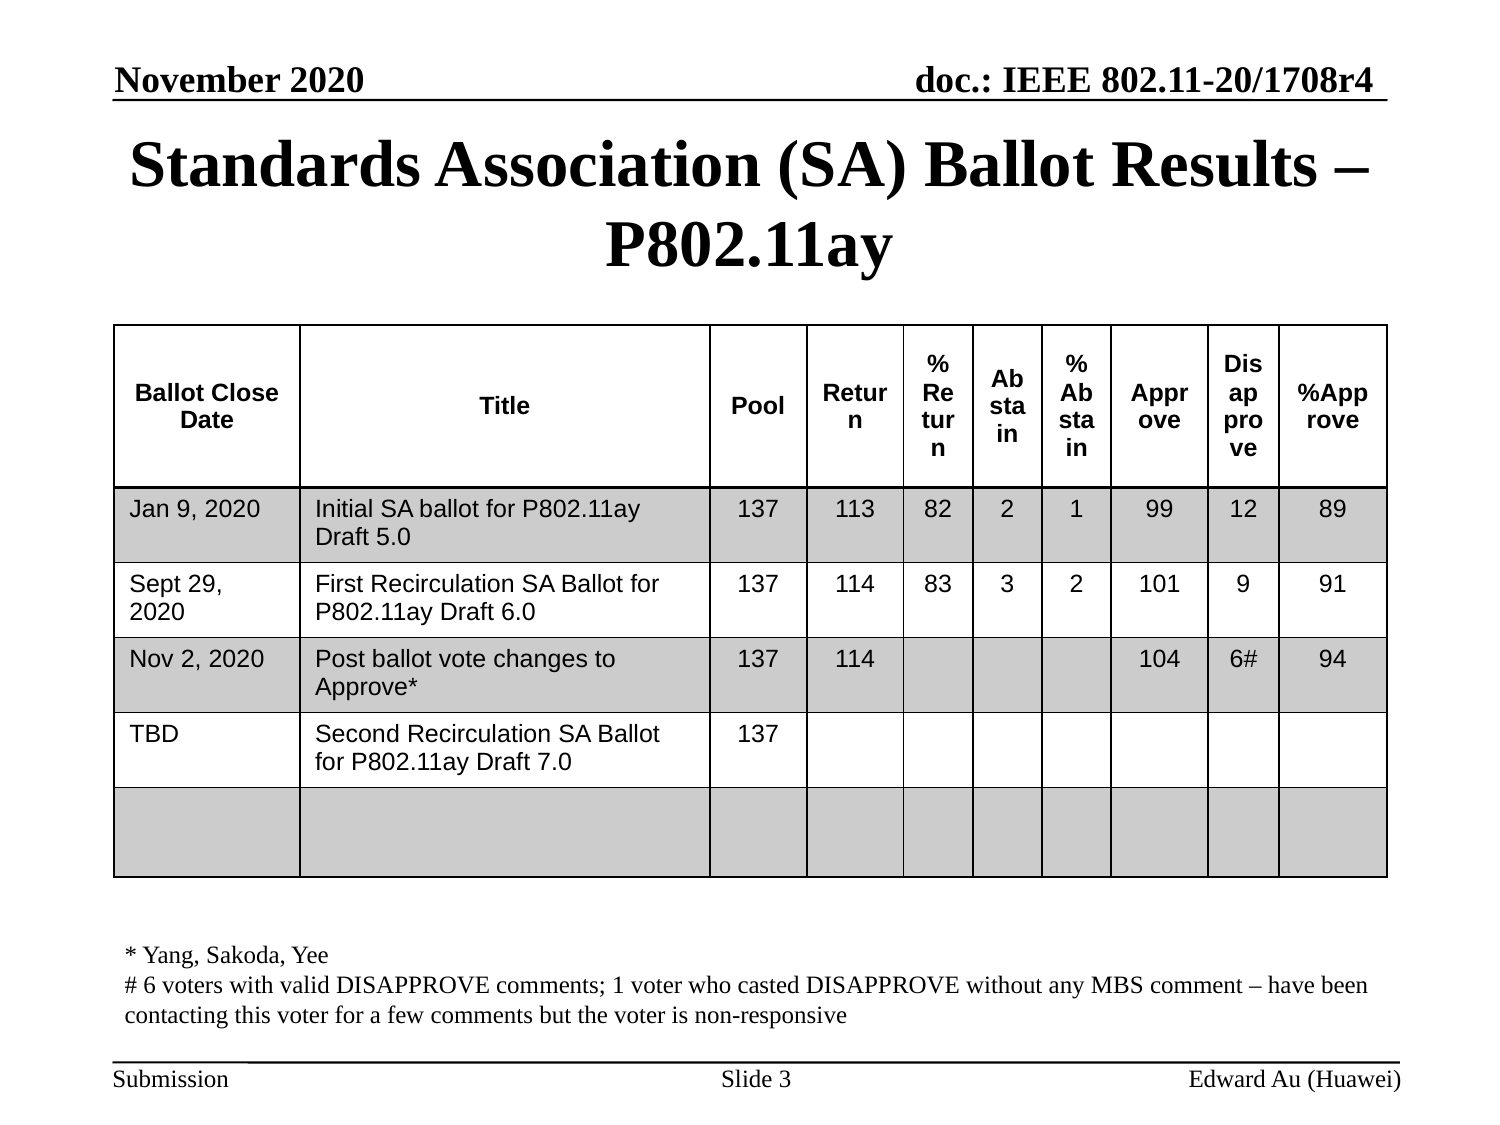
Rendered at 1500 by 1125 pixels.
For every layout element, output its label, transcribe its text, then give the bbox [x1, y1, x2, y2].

table_cell Initial SA ballot for P802.11ay Draft 5.0 [301, 489, 709, 562]
table_cell Jan 9, 2020 [115, 489, 299, 562]
table_header Ballot Close Date [115, 326, 299, 486]
table_header %Return [904, 326, 972, 486]
table_cell Sept 29, 2020 [115, 563, 299, 637]
table_cell [974, 638, 1041, 712]
table_cell [1043, 788, 1110, 876]
table_cell [974, 788, 1041, 876]
table_cell [1280, 713, 1386, 787]
table_header Approve [1112, 326, 1207, 486]
slide_number Slide 3 [712, 1061, 800, 1093]
table_cell Second Recirculation SA Ballot for P802.11ay Draft 7.0 [301, 713, 709, 787]
table_cell 1 [1043, 489, 1110, 562]
table_cell 82 [904, 489, 972, 562]
table_header %Abstain [1043, 326, 1110, 486]
table_cell First Recirculation SA Ballot for P802.11ay Draft 6.0 [301, 563, 709, 637]
table_cell [1280, 788, 1386, 876]
table_header %Approve [1280, 326, 1386, 486]
table_cell [711, 788, 806, 876]
table_cell 137 [711, 638, 806, 712]
table_cell [1043, 638, 1110, 712]
table_cell [808, 713, 903, 787]
table_cell [1112, 713, 1207, 787]
table_cell 99 [1112, 489, 1207, 562]
table_cell [1209, 788, 1278, 876]
table_cell [115, 788, 299, 876]
table_cell TBD [115, 713, 299, 787]
table_cell 114 [808, 638, 903, 712]
table_cell 114 [808, 563, 903, 637]
table_cell 137 [711, 713, 806, 787]
table_cell [904, 788, 972, 876]
table_cell [974, 713, 1041, 787]
table_cell 2 [974, 489, 1041, 562]
table_cell [1209, 713, 1278, 787]
table_cell [808, 788, 903, 876]
table_header Abstain [974, 326, 1041, 486]
table_cell 137 [711, 563, 806, 637]
table_cell 137 [711, 489, 806, 562]
table_cell [301, 788, 709, 876]
table_cell [1112, 788, 1207, 876]
table_cell 89 [1280, 489, 1386, 562]
table_cell 2 [1043, 563, 1110, 637]
table_header Disapprove [1209, 326, 1278, 486]
table_cell 101 [1112, 563, 1207, 637]
text_box * Yang, Sakoda, Yee # 6 voters with valid DISAPPROVE comments; 1 voter who casted DISAPPROVE without any MBS comment – have been contacting this voter for a few comments but the voter is non-responsive [109, 931, 1402, 1037]
table_cell 9 [1209, 563, 1278, 637]
table_cell 6# [1209, 638, 1278, 712]
table_cell 113 [808, 489, 903, 562]
footer Edward Au (Huawei) [1185, 1061, 1402, 1093]
table_cell [1043, 713, 1110, 787]
table_cell 83 [904, 563, 972, 637]
table_header Title [301, 326, 709, 486]
table_cell Nov 2, 2020 [115, 638, 299, 712]
table_cell 91 [1280, 563, 1386, 637]
table_cell 104 [1112, 638, 1207, 712]
table_cell 12 [1209, 489, 1278, 562]
table_cell 3 [974, 563, 1041, 637]
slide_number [114, 54, 368, 101]
table_cell Post ballot vote changes to Approve* [301, 638, 709, 712]
table_header Return [808, 326, 903, 486]
table_header Pool [711, 326, 806, 486]
table_cell [904, 638, 972, 712]
table_cell [904, 713, 972, 787]
table_cell 94 [1280, 638, 1386, 712]
title Standards Association (SA) Ballot Results – P802.11ay [112, 112, 1388, 288]
